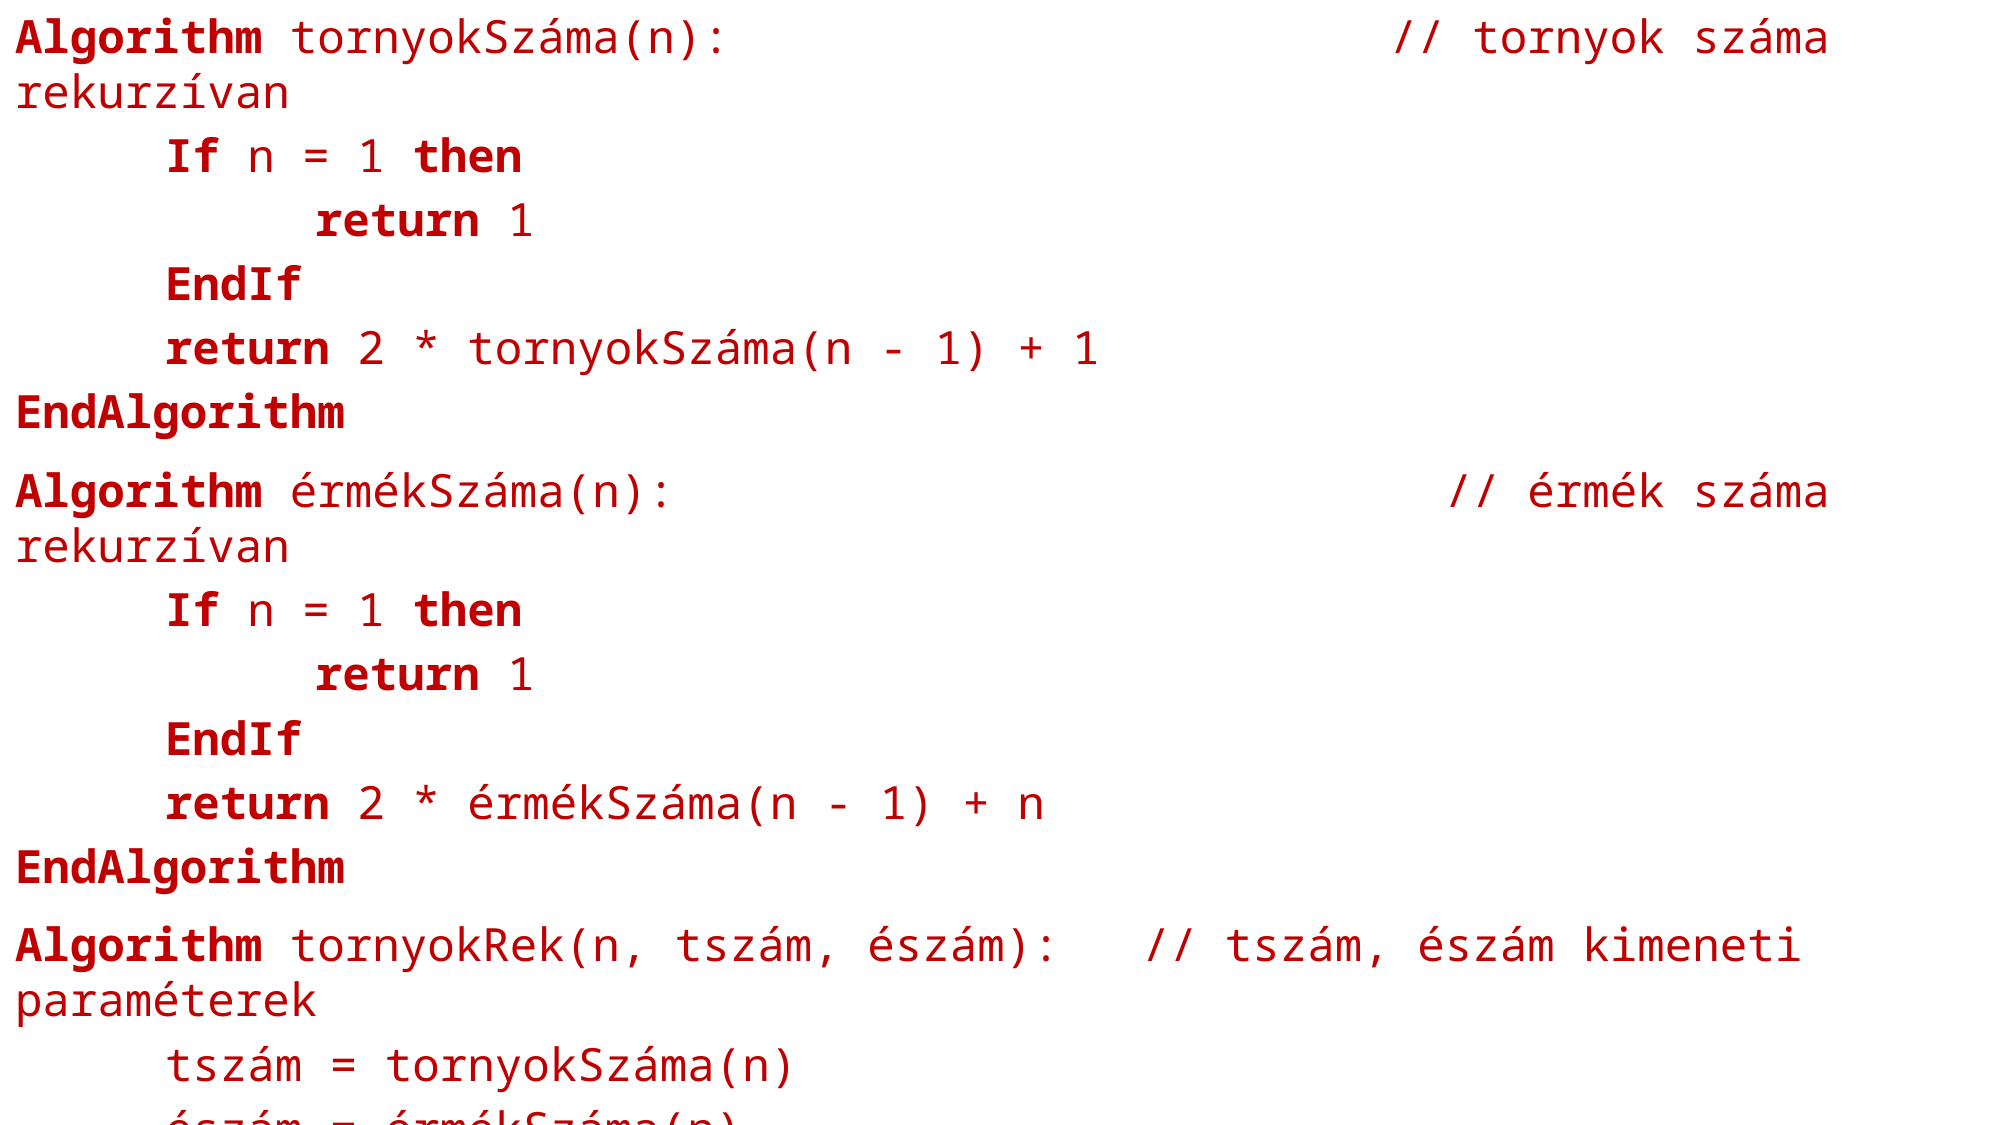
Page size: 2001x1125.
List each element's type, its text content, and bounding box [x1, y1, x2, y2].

list Algorithm tornyokSzáma(n): // tornyok száma rekurzívan If n = 1 then return 1 EndIf return 2 * tornyokSzáma(n - 1) + 1 EndAlgorithm Algorithm érmékSzáma(n): // érmék száma rekurzívan If n = 1 then return 1 EndIf return 2 * érmékSzáma(n - 1) + n EndAlgorithm Algorithm tornyokRek(n, tszám, észám): // tszám, észám kimeneti paraméterek tszám = tornyokSzáma(n) észám = érmékSzáma(n) EndAlgorithm [0, 0, 2000, 1125]
